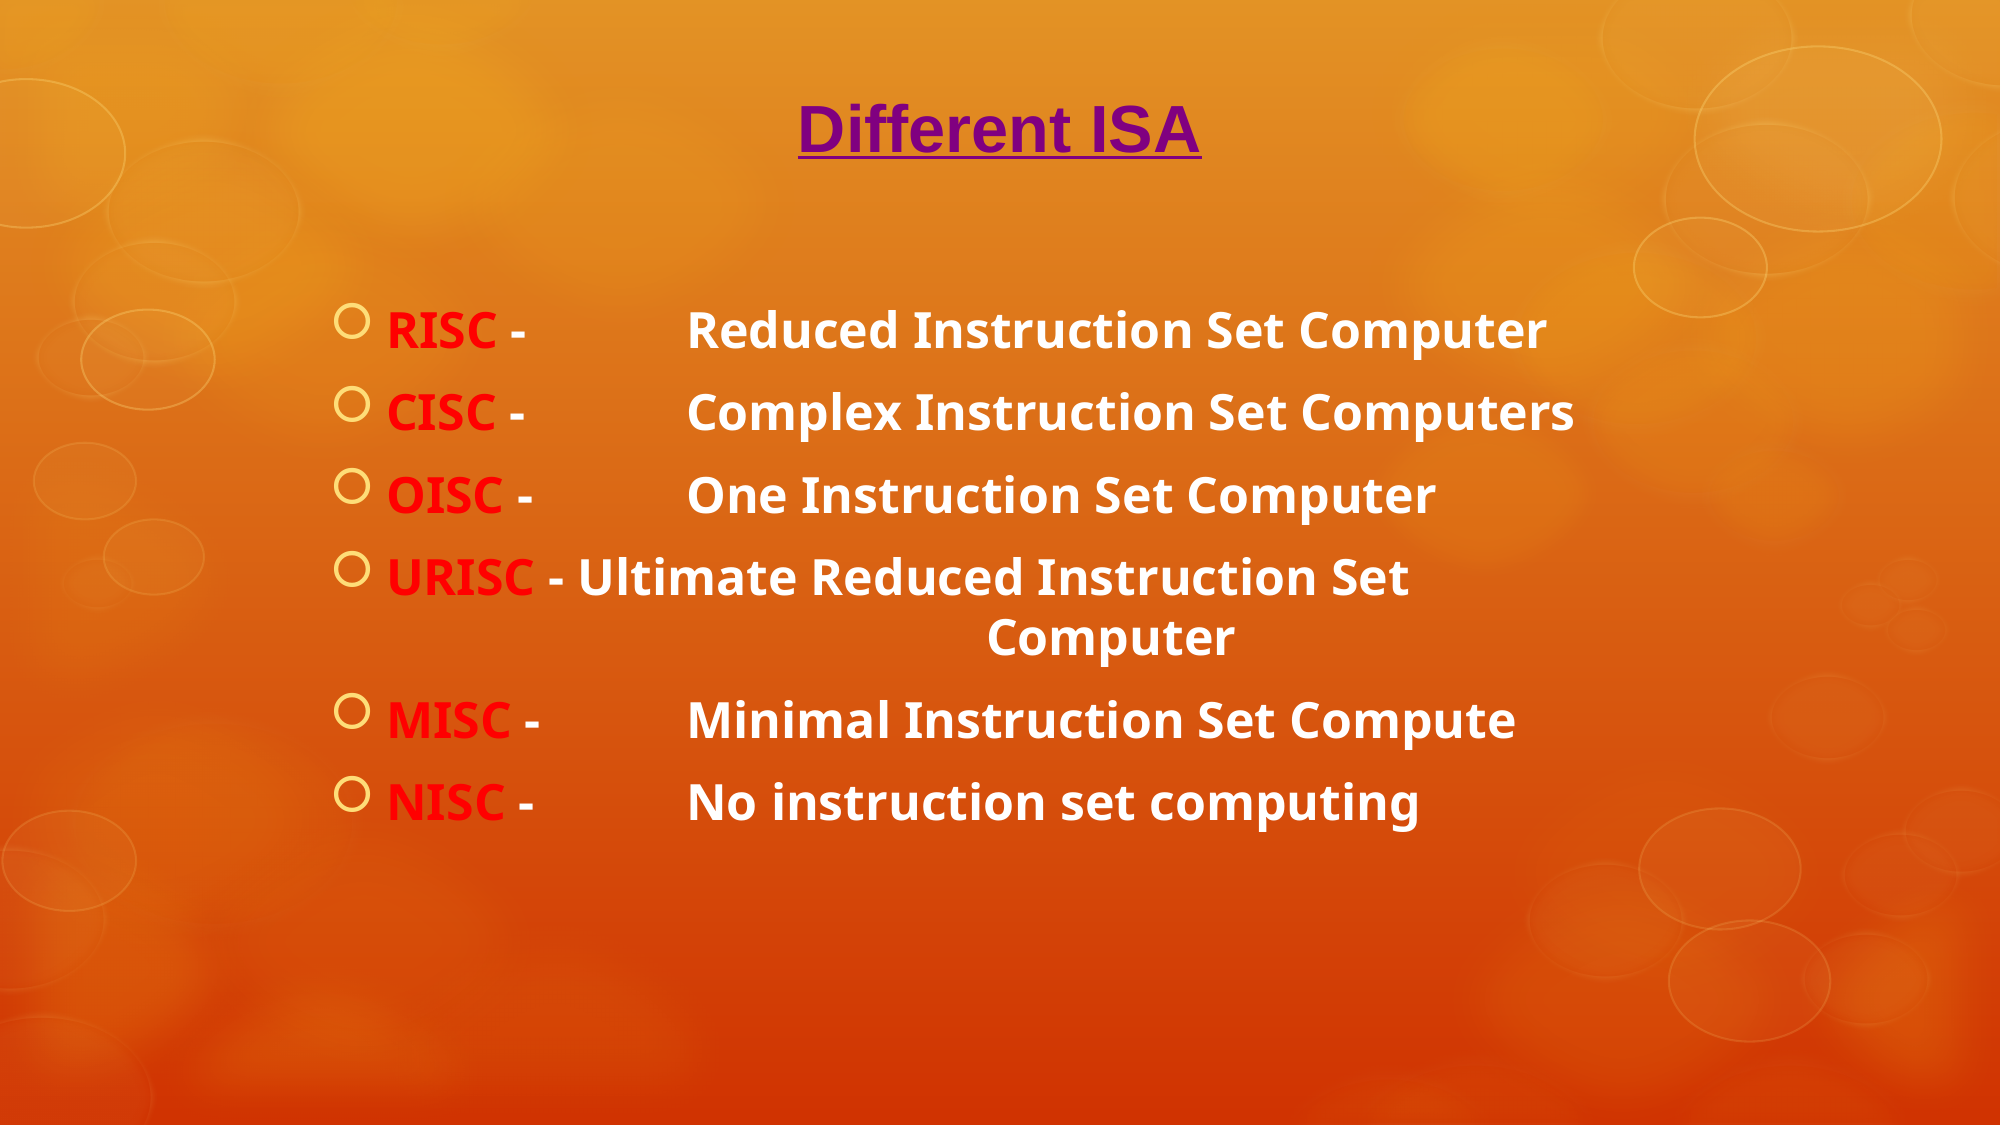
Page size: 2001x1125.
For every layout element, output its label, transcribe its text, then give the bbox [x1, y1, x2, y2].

list RISC - Reduced Instruction Set Computer CISC - Complex Instruction Set Computers OISC - One Instruction Set Computer URISC - Ultimate Reduced Instruction Set Computer MISC - Minimal Instruction Set Compute NISC - No instruction set computing [314, 208, 1721, 1024]
text_box Different ISA [249, 78, 1750, 173]
